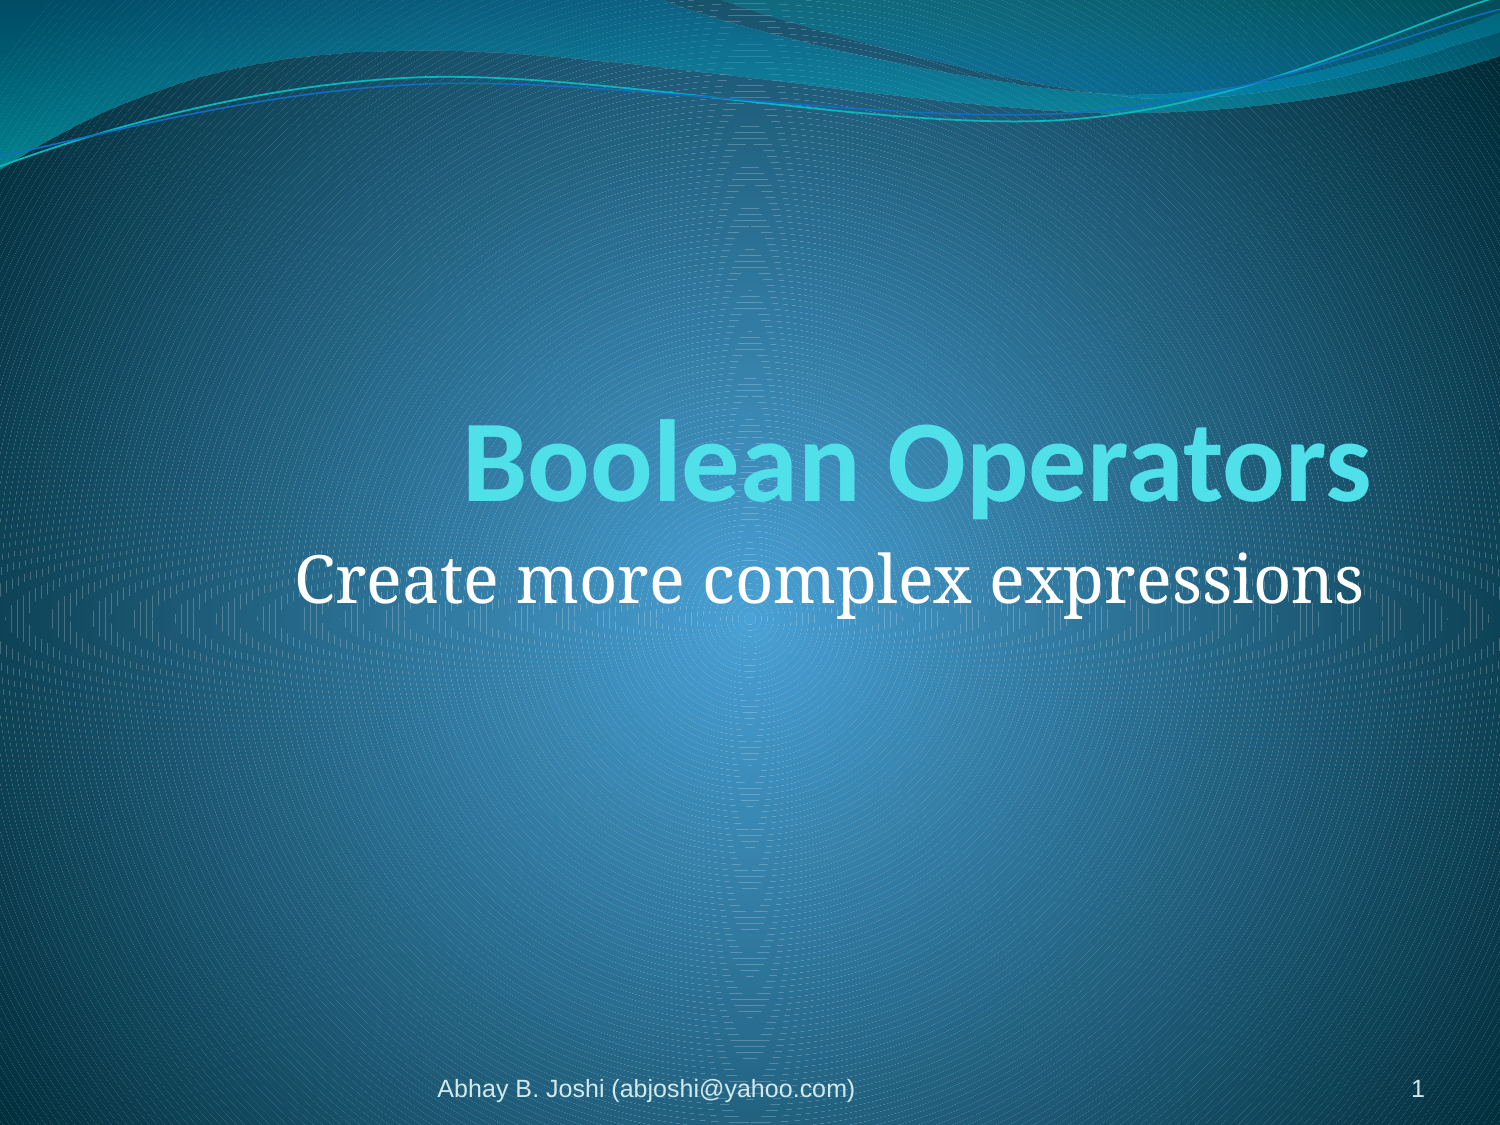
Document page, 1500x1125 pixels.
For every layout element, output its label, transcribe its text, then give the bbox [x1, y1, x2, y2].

footer Abhay B. Joshi (abjoshi@yahoo.com) [437, 1042, 988, 1103]
title Boolean Operators [87, 224, 1376, 525]
subtitle Create more complex expressions [87, 529, 1376, 818]
slide_number 1 [1299, 1042, 1425, 1103]
